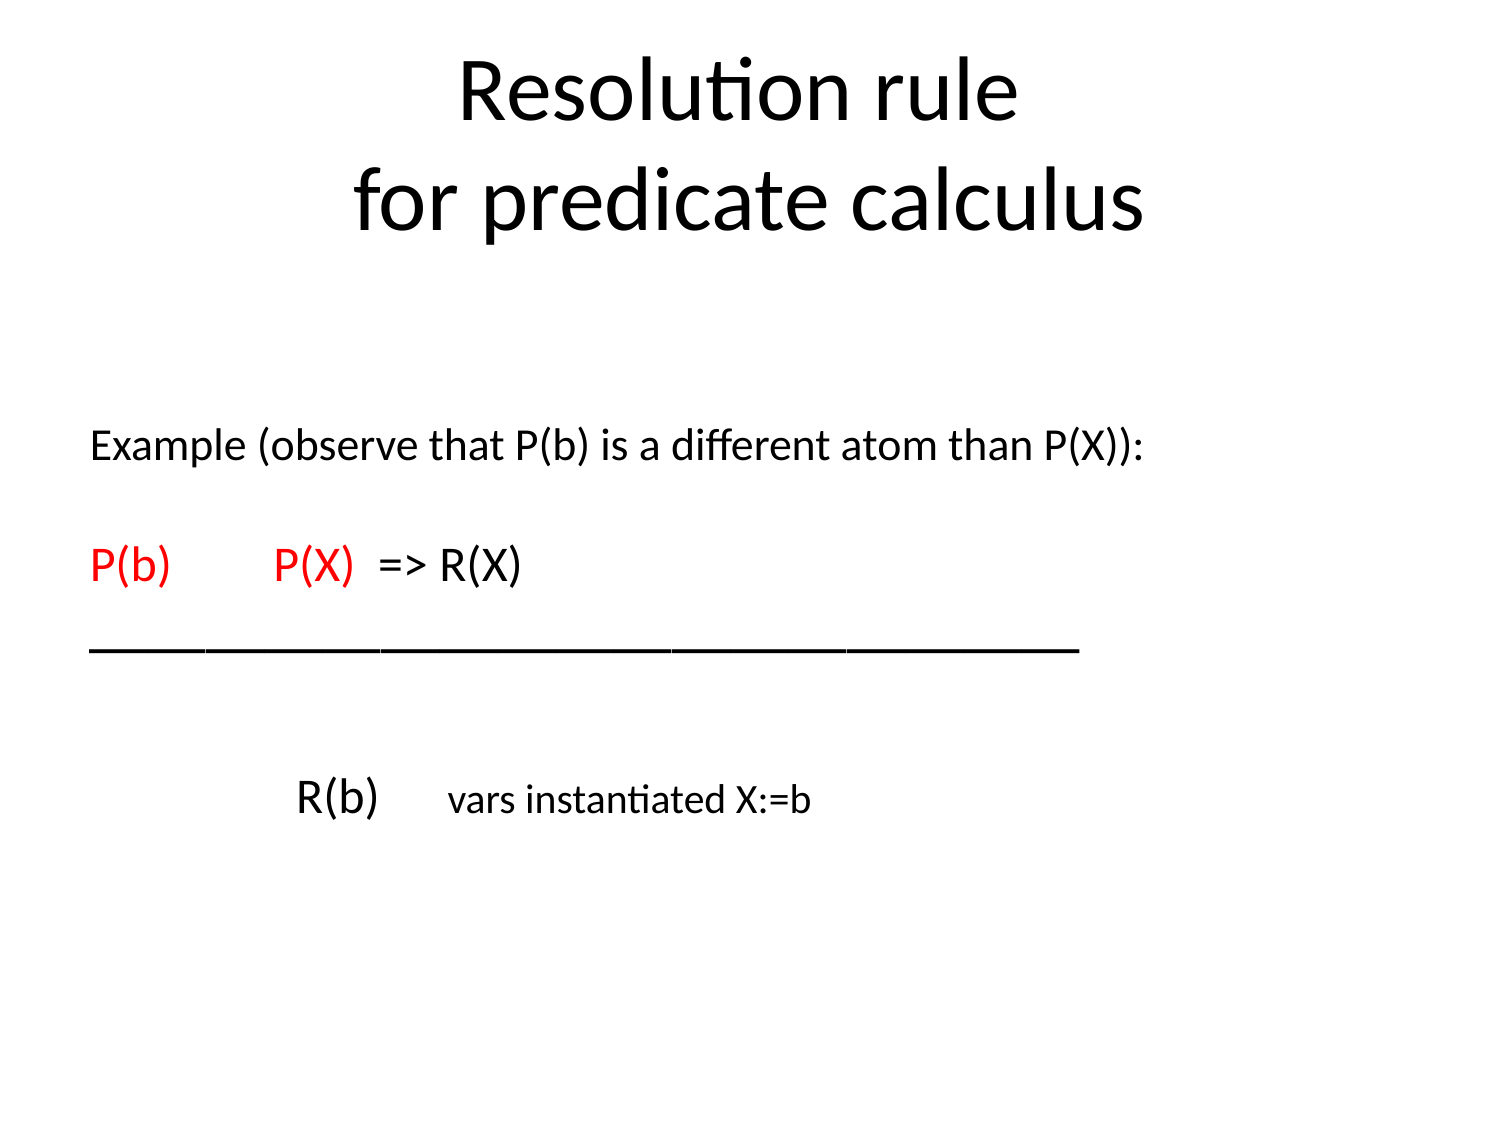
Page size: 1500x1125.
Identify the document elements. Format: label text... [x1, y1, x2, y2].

title Resolution rule for predicate calculus [75, 45, 1425, 233]
text_box Example (observe that P(b) is a different atom than P(X)): P(b) P(X) => R(X) ————————————————— R(b) vars instantiated X:=b [74, 262, 1425, 1005]
